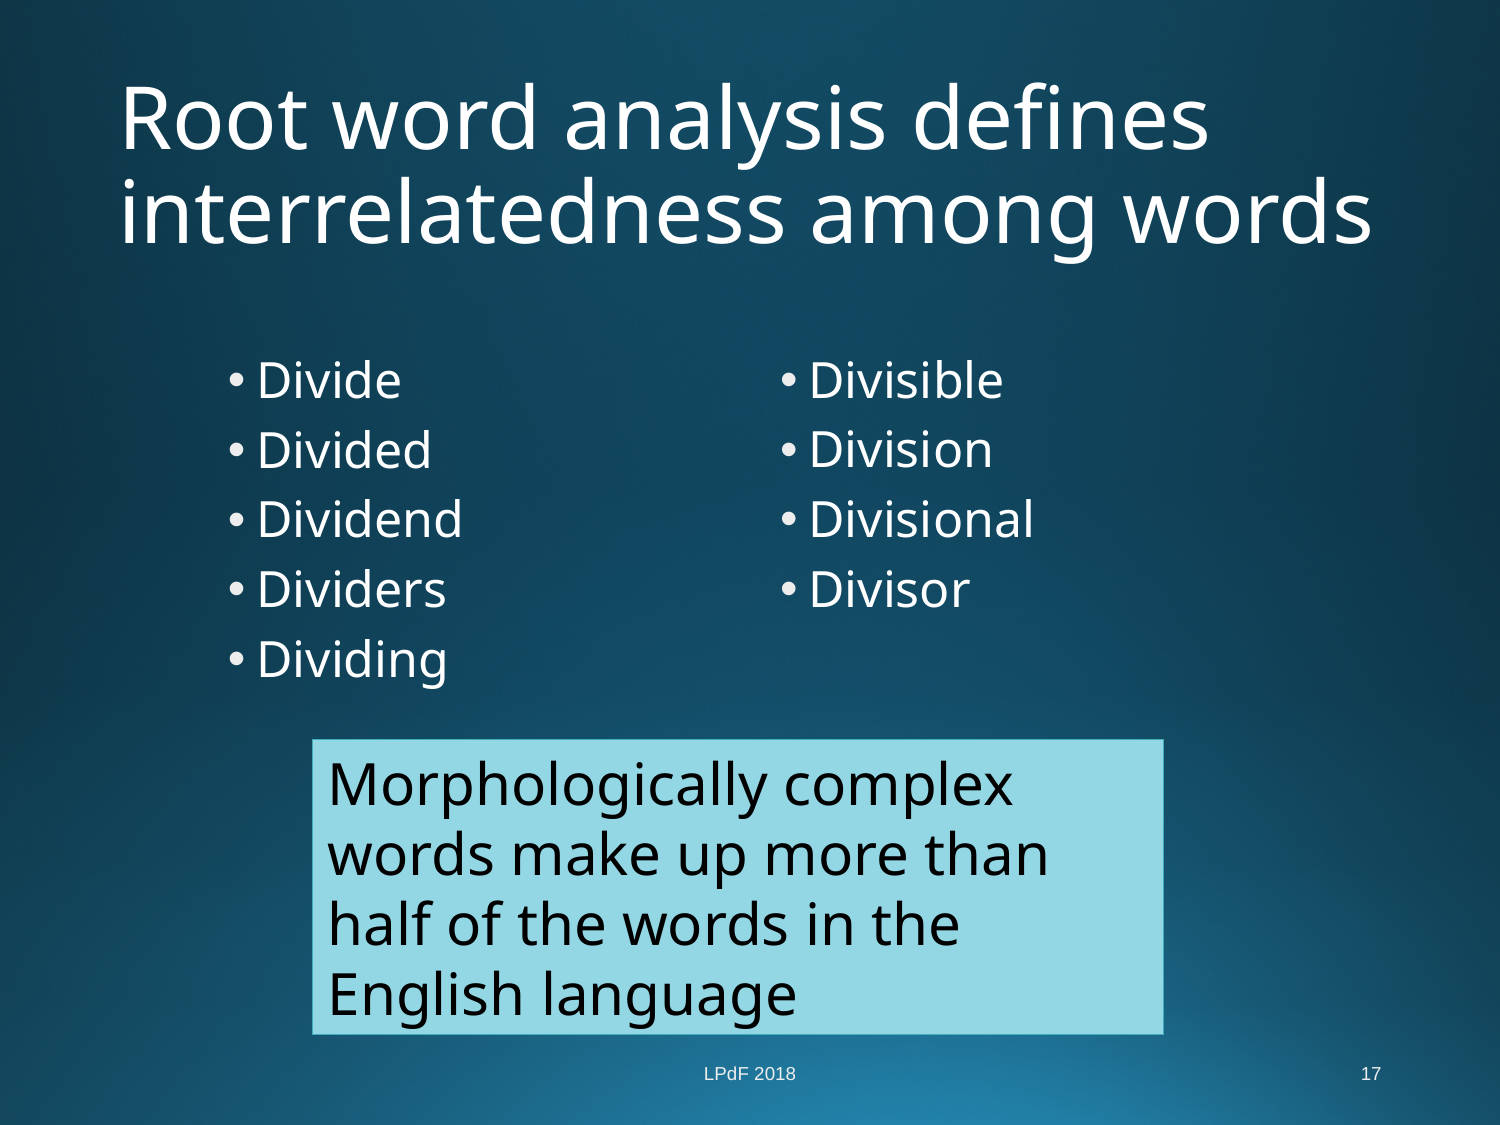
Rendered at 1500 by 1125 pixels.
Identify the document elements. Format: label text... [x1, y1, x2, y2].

picture [0, 0, 1500, 1125]
text_box Morphologically complex words make up more than half of the words in the English language [312, 739, 1164, 1035]
title Root word analysis defines interrelatedness among words [103, 59, 1397, 278]
list Divide Divided Dividend Dividers Dividing [213, 348, 738, 939]
slide_number 17 [1059, 1042, 1397, 1103]
footer LPdF 2018 [496, 1042, 1004, 1103]
list Divisible Division Divisional Divisor [765, 347, 1290, 939]
